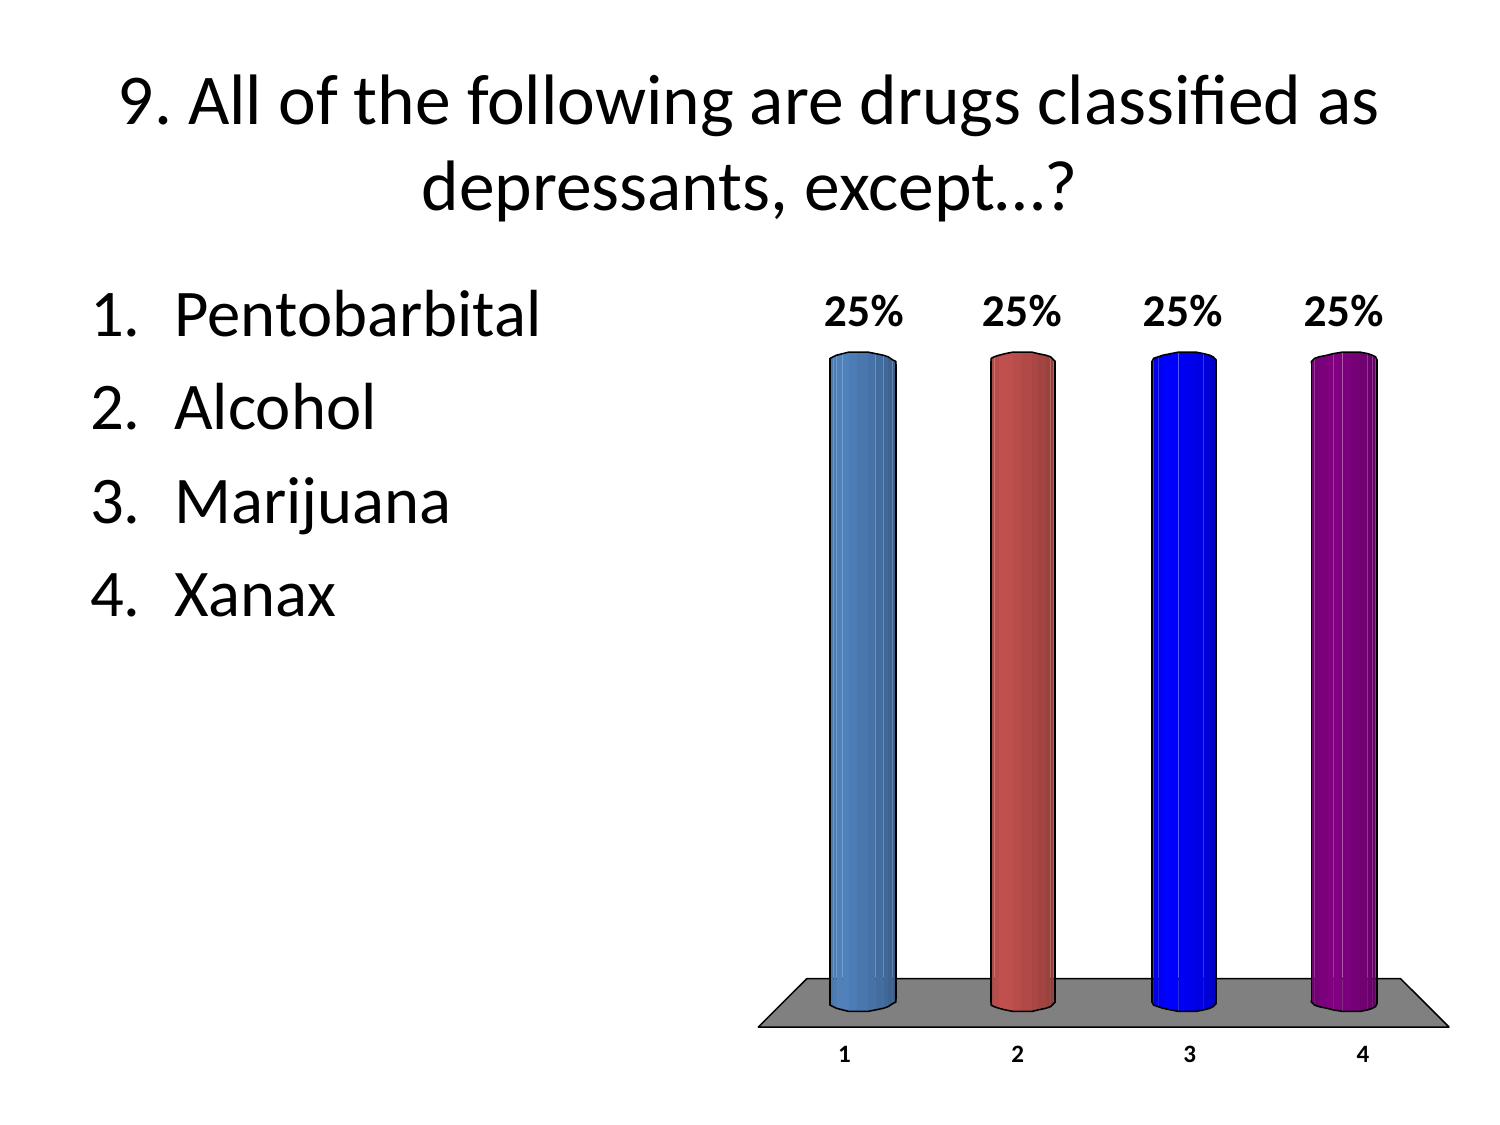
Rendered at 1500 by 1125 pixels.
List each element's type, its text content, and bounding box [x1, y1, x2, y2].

list Pentobarbital Alcohol Marijuana Xanax [75, 262, 750, 1005]
title 9. All of the following are drugs classified as depressants, except…? [75, 45, 1425, 233]
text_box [739, 270, 1490, 1115]
